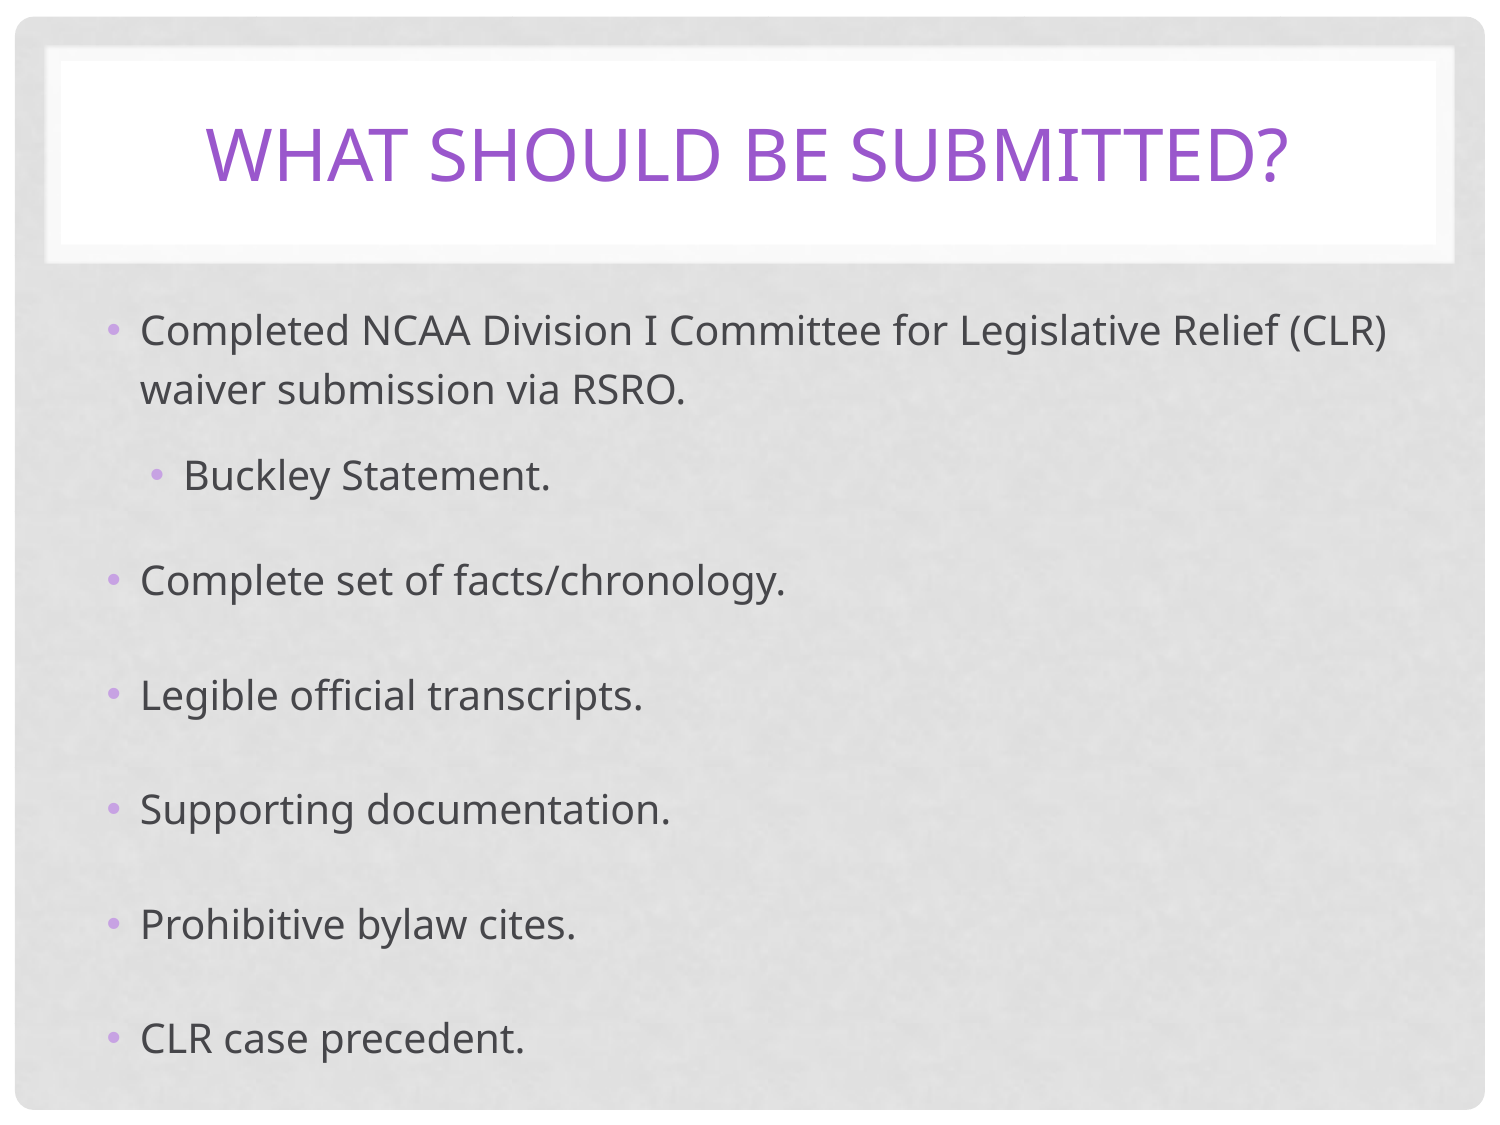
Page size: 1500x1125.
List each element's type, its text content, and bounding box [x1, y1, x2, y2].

list Completed NCAA Division I Committee for Legislative Relief (CLR) waiver submission via RSRO. Buckley Statement. Complete set of facts/chronology. Legible official transcripts. Supporting documentation. Prohibitive bylaw cites. CLR case precedent. [75, 287, 1425, 1075]
title What should be submitted? [69, 66, 1425, 238]
